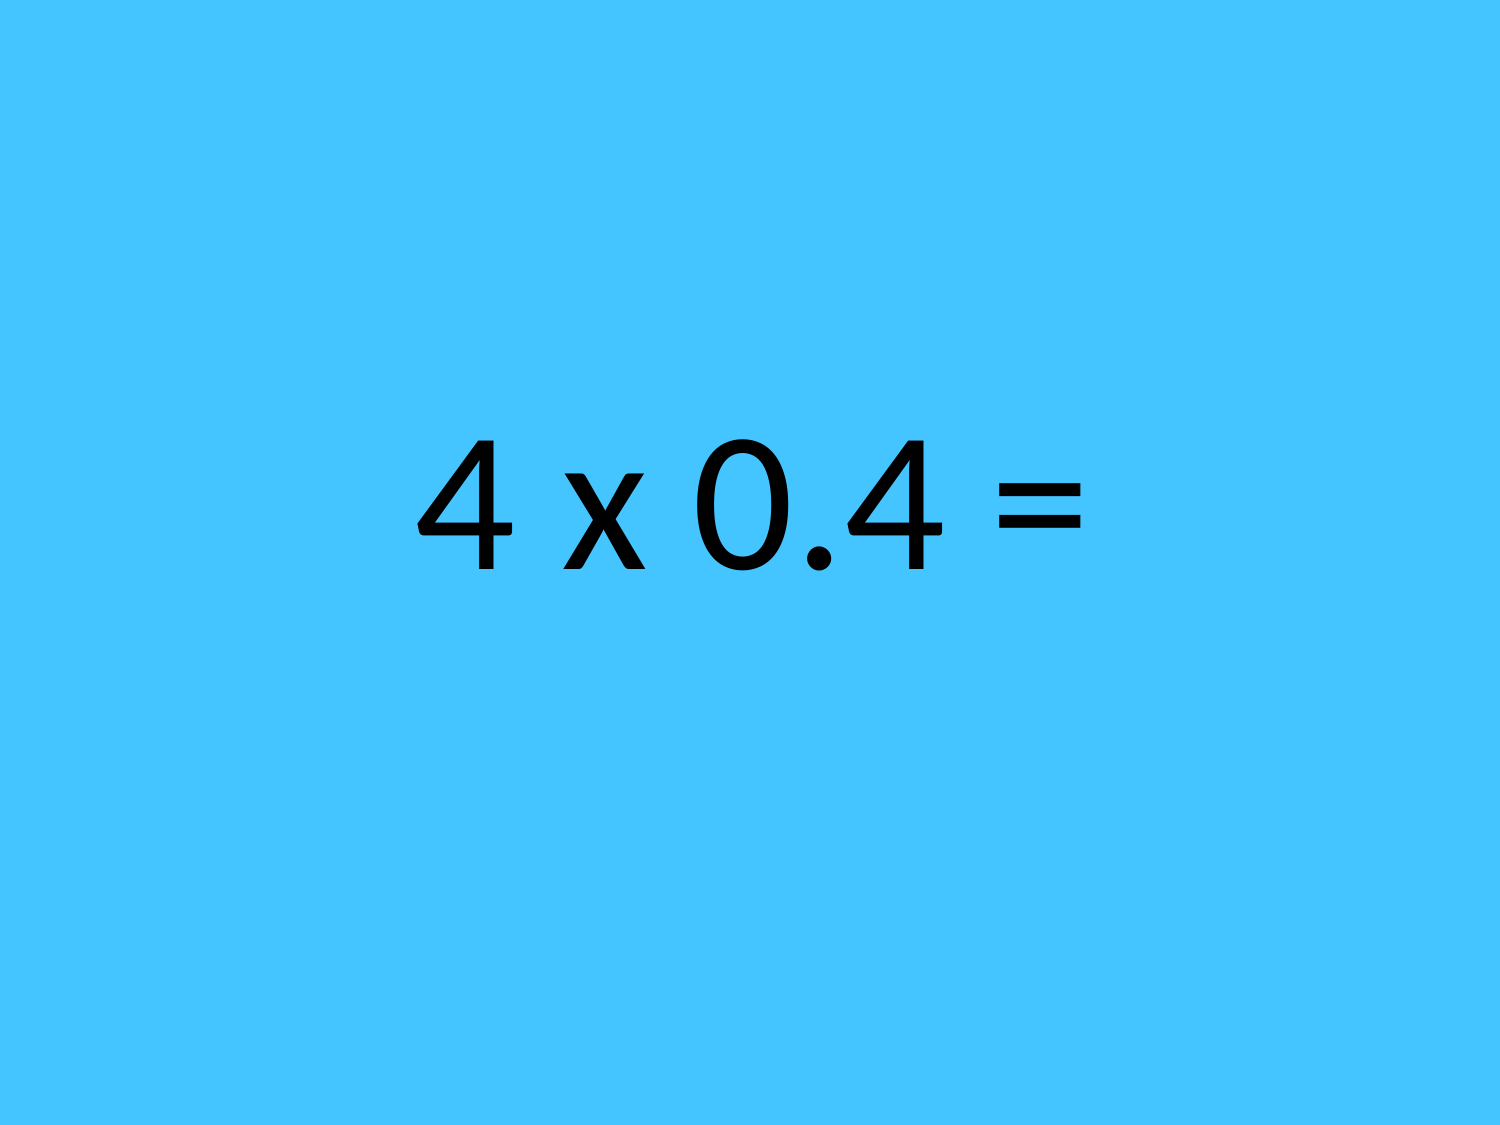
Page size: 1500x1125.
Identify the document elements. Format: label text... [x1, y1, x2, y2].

text_box 4 x 0.4 = [399, 362, 1263, 618]
